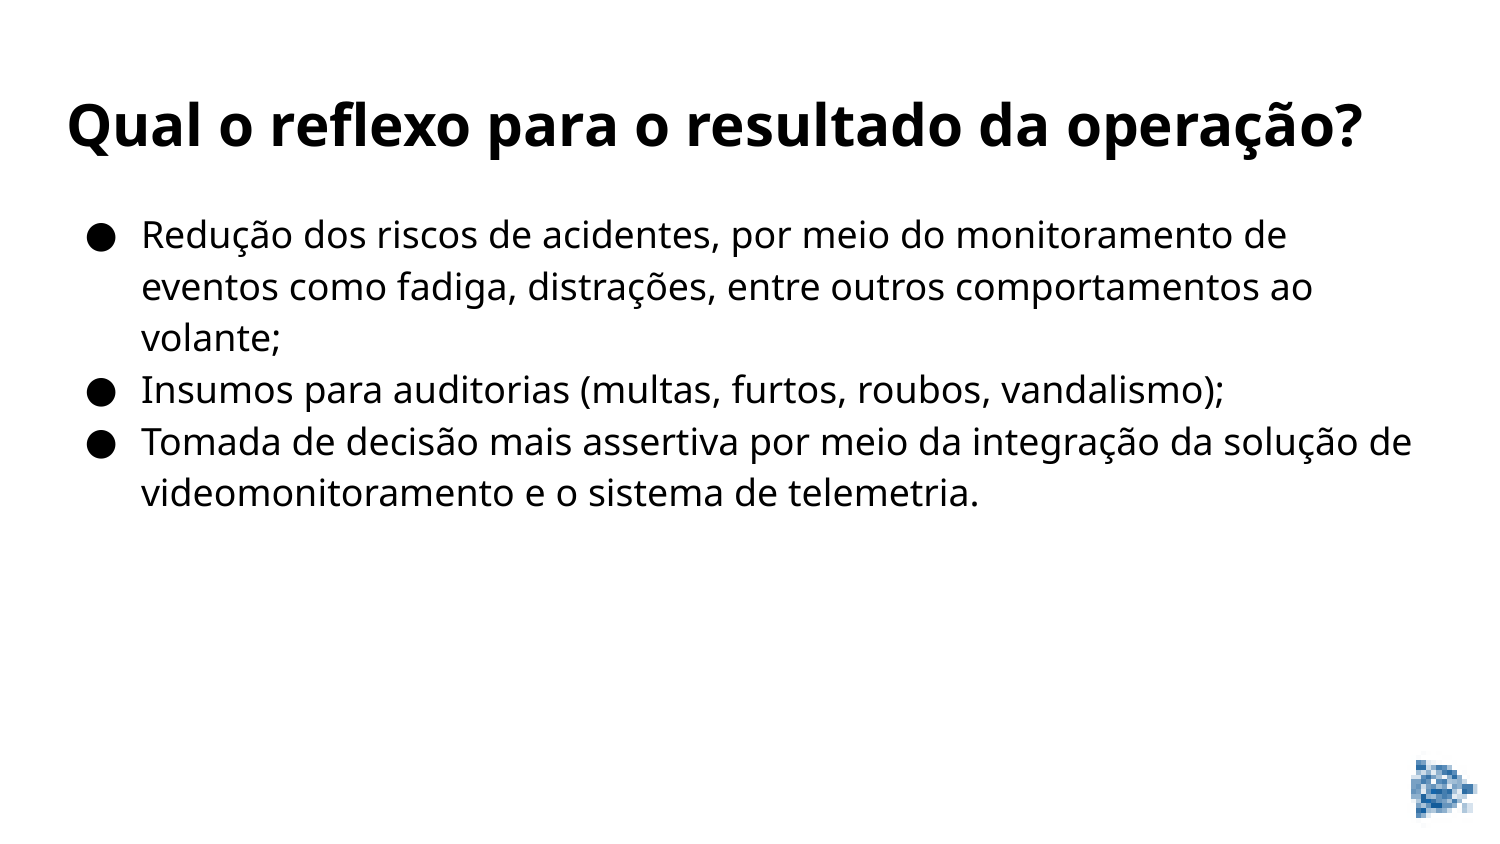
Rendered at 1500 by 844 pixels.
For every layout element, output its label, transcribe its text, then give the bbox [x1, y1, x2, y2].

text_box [1406, 751, 1489, 828]
list Redução dos riscos de acidentes, por meio do monitoramento de eventos como fadiga, distrações, entre outros comportamentos ao volante; Insumos para auditorias (multas, furtos, roubos, vandalismo); Tomada de decisão mais assertiva por meio da integração da solução de videomonitoramento e o sistema de telemetria. [51, 189, 1449, 750]
title Qual o reflexo para o resultado da operação? [51, 72, 1449, 167]
